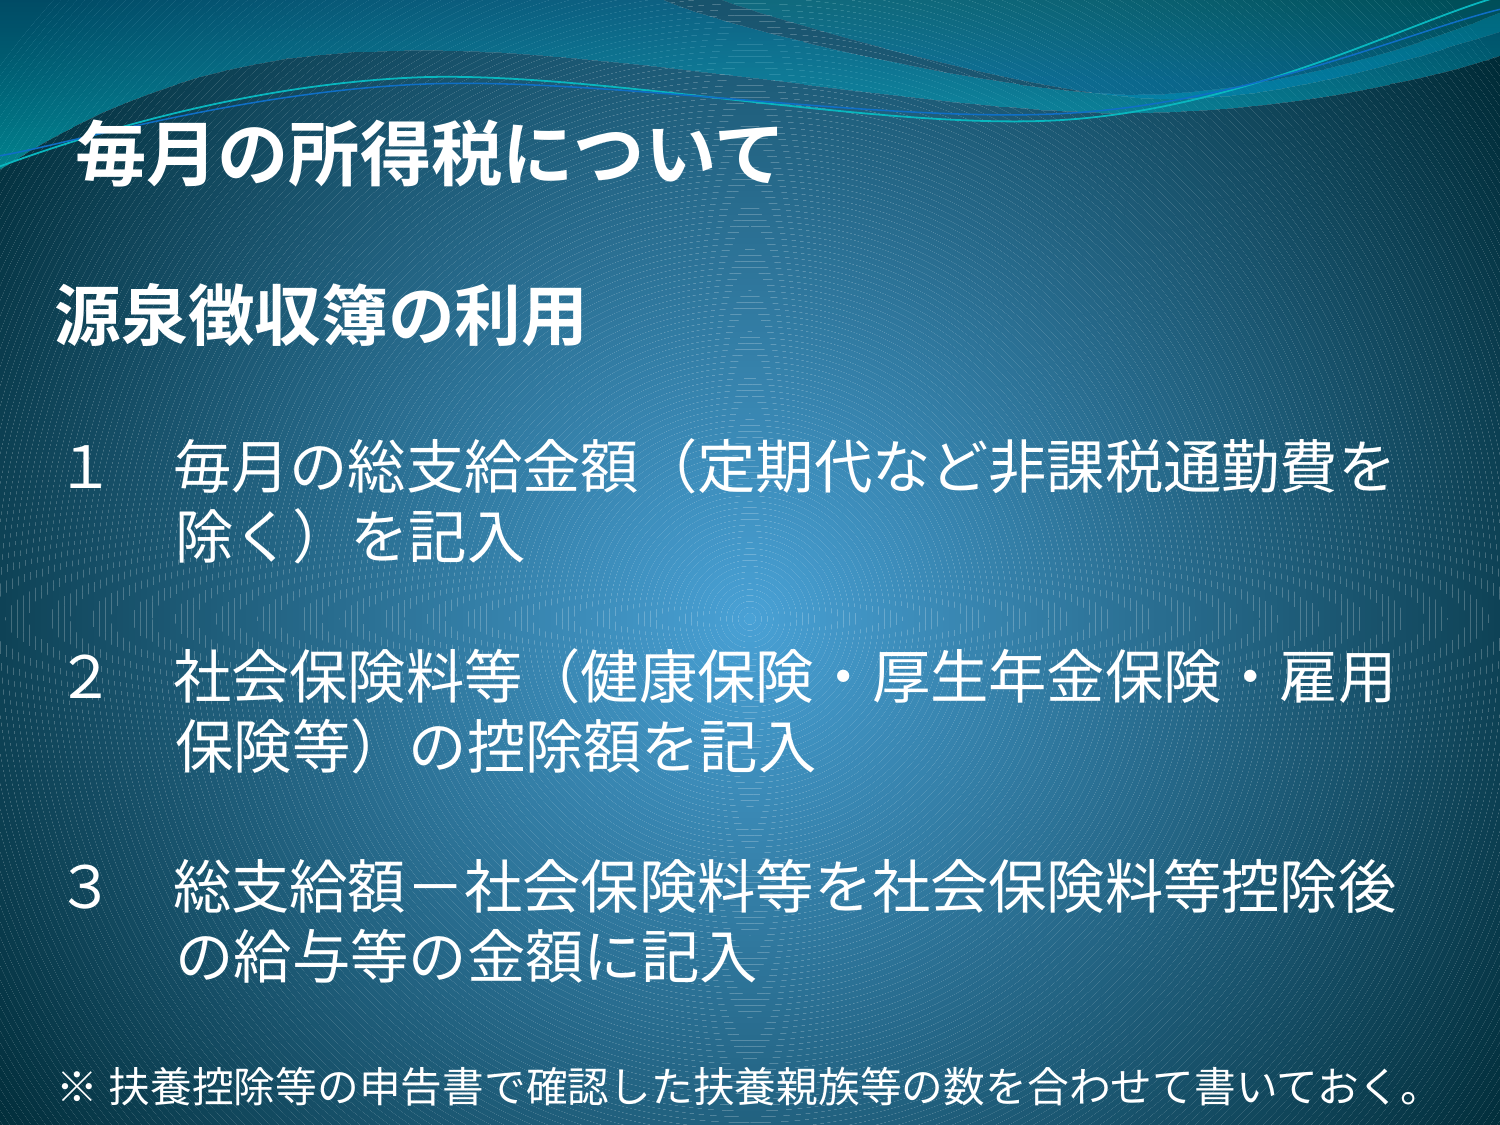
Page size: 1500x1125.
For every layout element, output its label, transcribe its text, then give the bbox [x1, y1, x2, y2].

text_box 源泉徴収簿の利用 [39, 266, 1456, 362]
text_box １ 毎月の総支給金額（定期代など非課税通勤費を除く）を記入 ２ 社会保険料等（健康保険・厚生年金保険・雇用保険等）の控除額を記入 ３ 総支給額－社会保険料等を社会保険料等控除後の給与等の金額に記入 ※扶養控除等の申告書で確認した扶養親族等の数を合わせて書いておく。 [41, 423, 1459, 1118]
text_box 毎月の所得税について [74, 97, 1425, 201]
